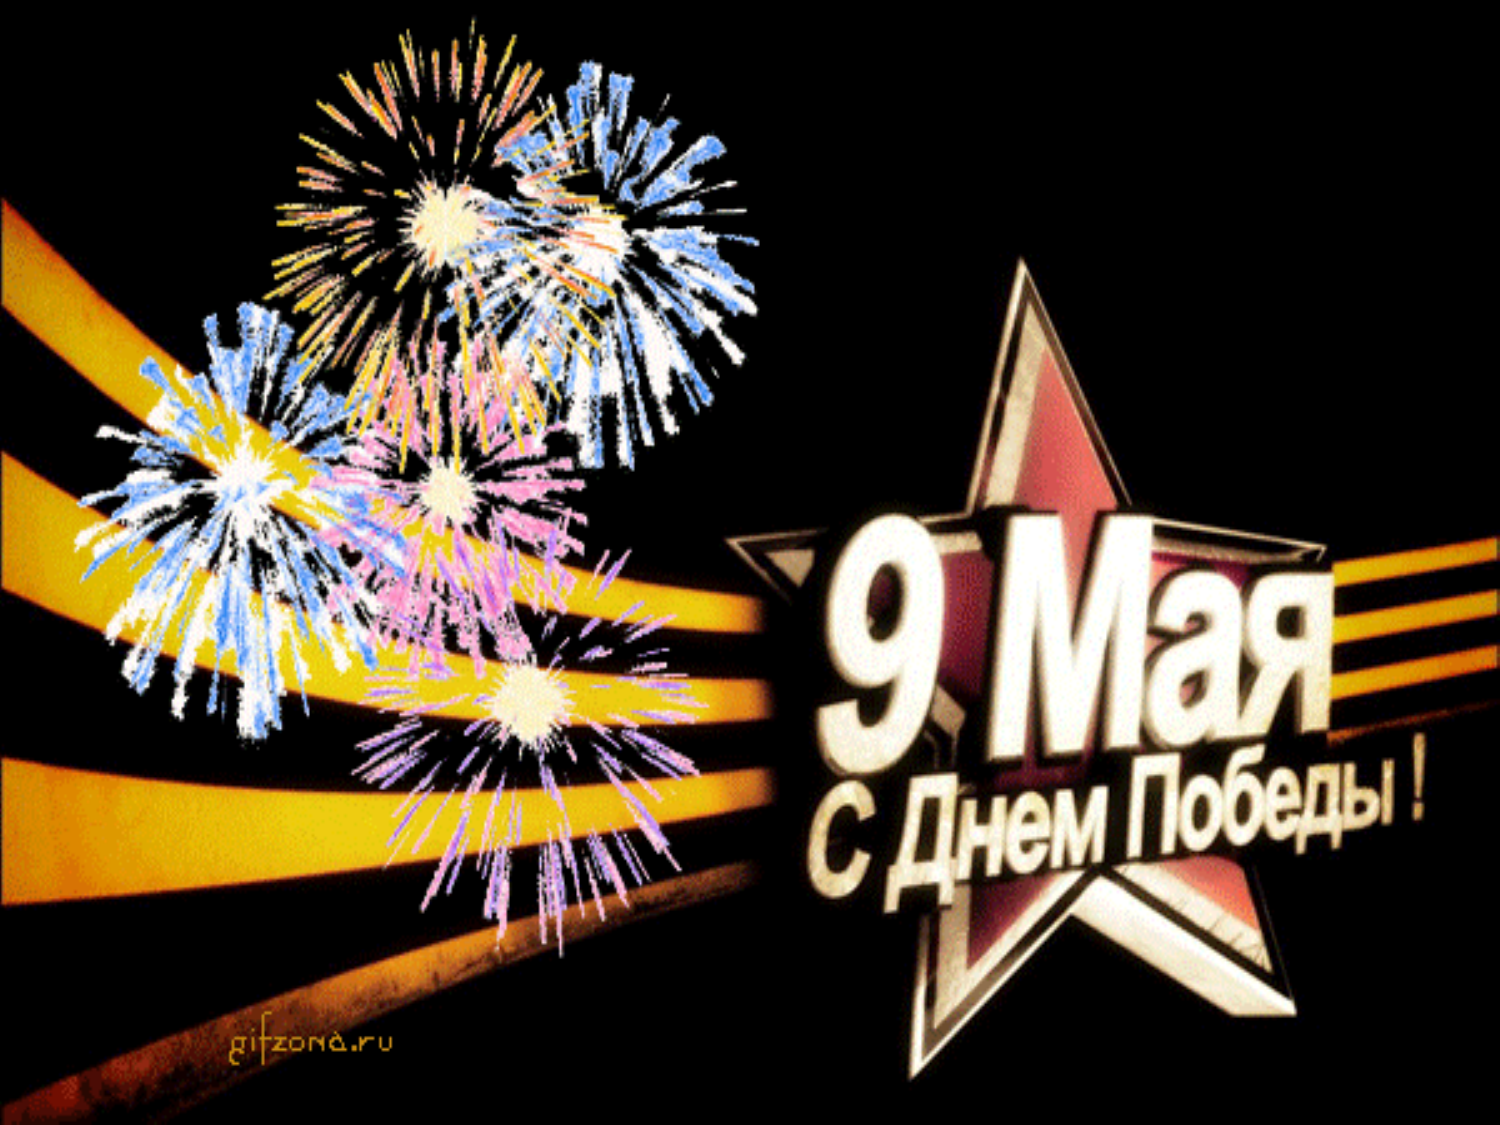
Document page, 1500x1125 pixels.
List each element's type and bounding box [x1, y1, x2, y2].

list [0, 0, 1500, 1125]
